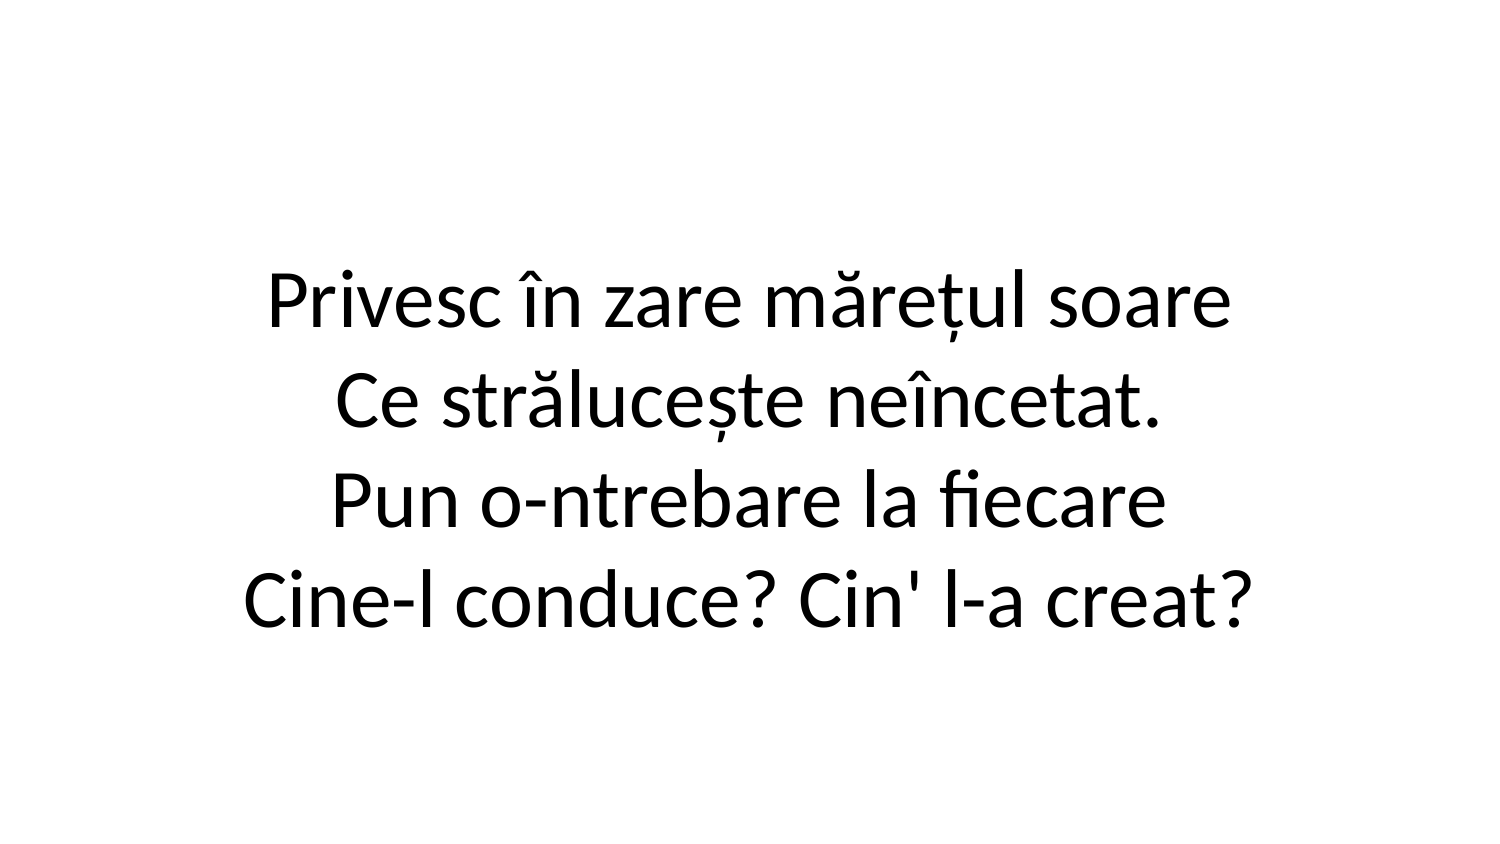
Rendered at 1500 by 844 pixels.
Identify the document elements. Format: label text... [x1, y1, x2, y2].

text_box Privesc în zare mărețul soare Ce strălucește neîncetat. Pun o-ntrebare la fiecare Cine-l conduce? Cin' l-a creat? [228, 192, 1272, 652]
